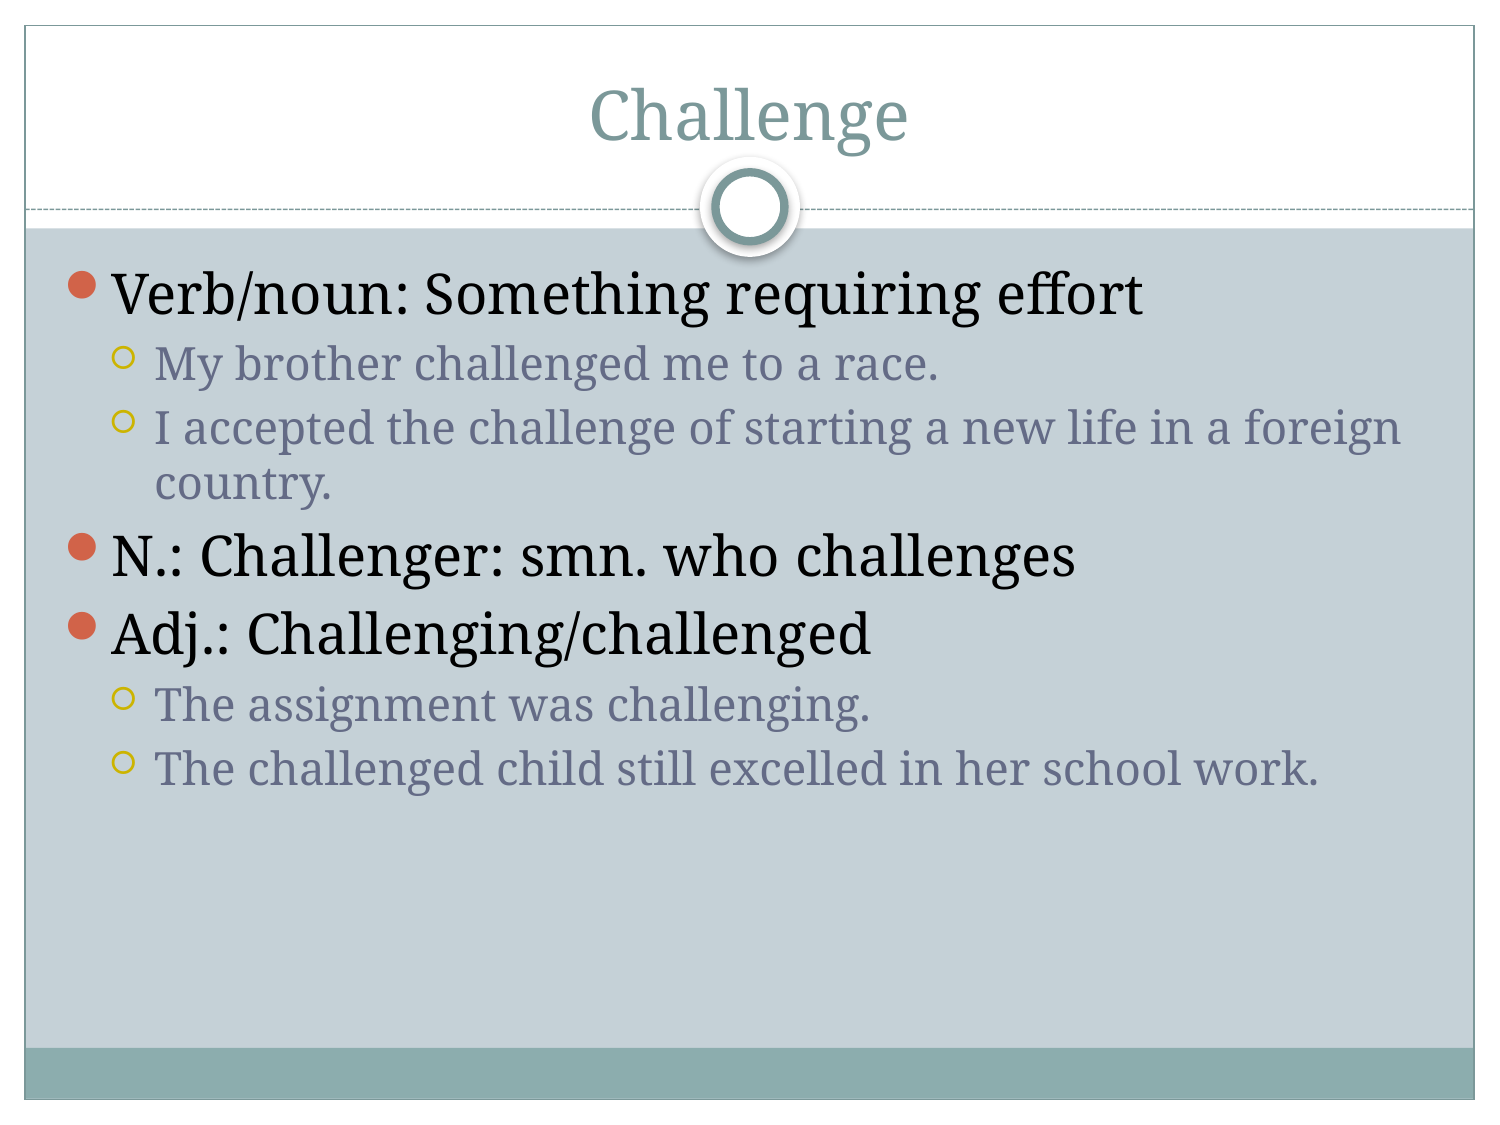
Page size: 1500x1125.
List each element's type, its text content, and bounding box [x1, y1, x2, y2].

list Verb/noun: Something requiring effort My brother challenged me to a race. I accepted the challenge of starting a new life in a foreign country. N.: Challenger: smn. who challenges Adj.: Challenging/challenged The assignment was challenging. The challenged child still excelled in her school work. [49, 250, 1445, 1001]
title Challenge [49, 37, 1450, 162]
